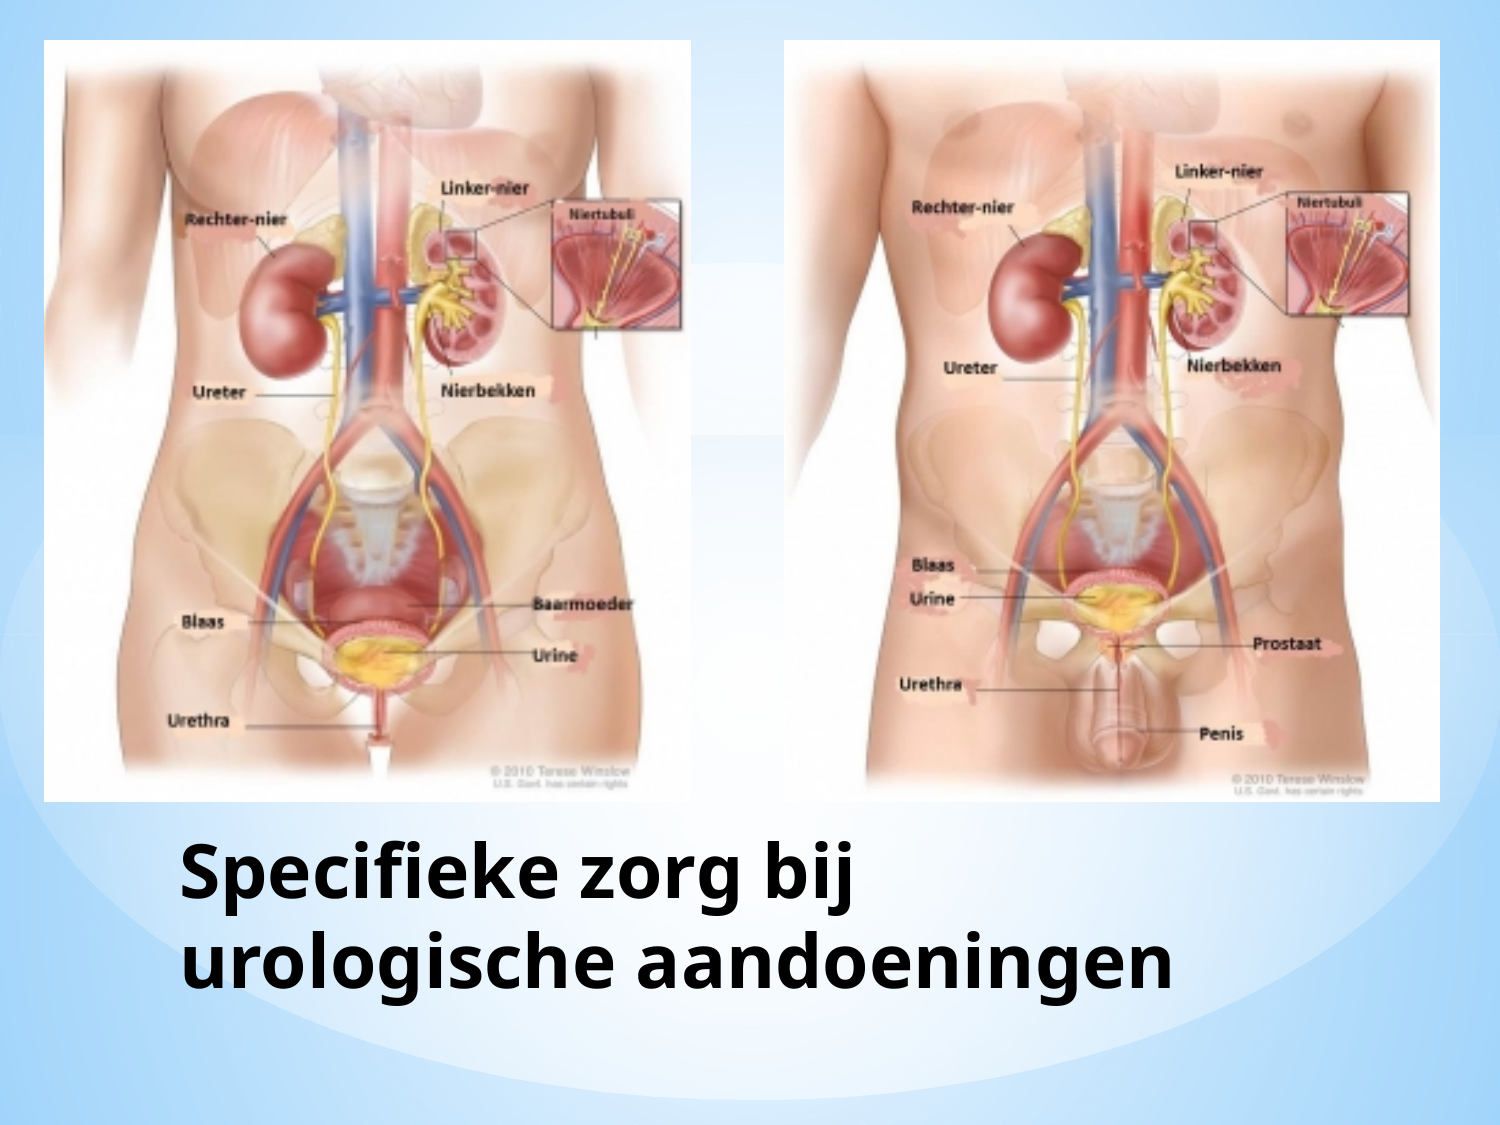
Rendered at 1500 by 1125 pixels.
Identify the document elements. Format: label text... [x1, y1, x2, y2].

title Specifieke zorg bij urologische aandoeningen [134, 816, 1312, 1111]
picture [783, 40, 1441, 802]
picture [44, 40, 691, 802]
